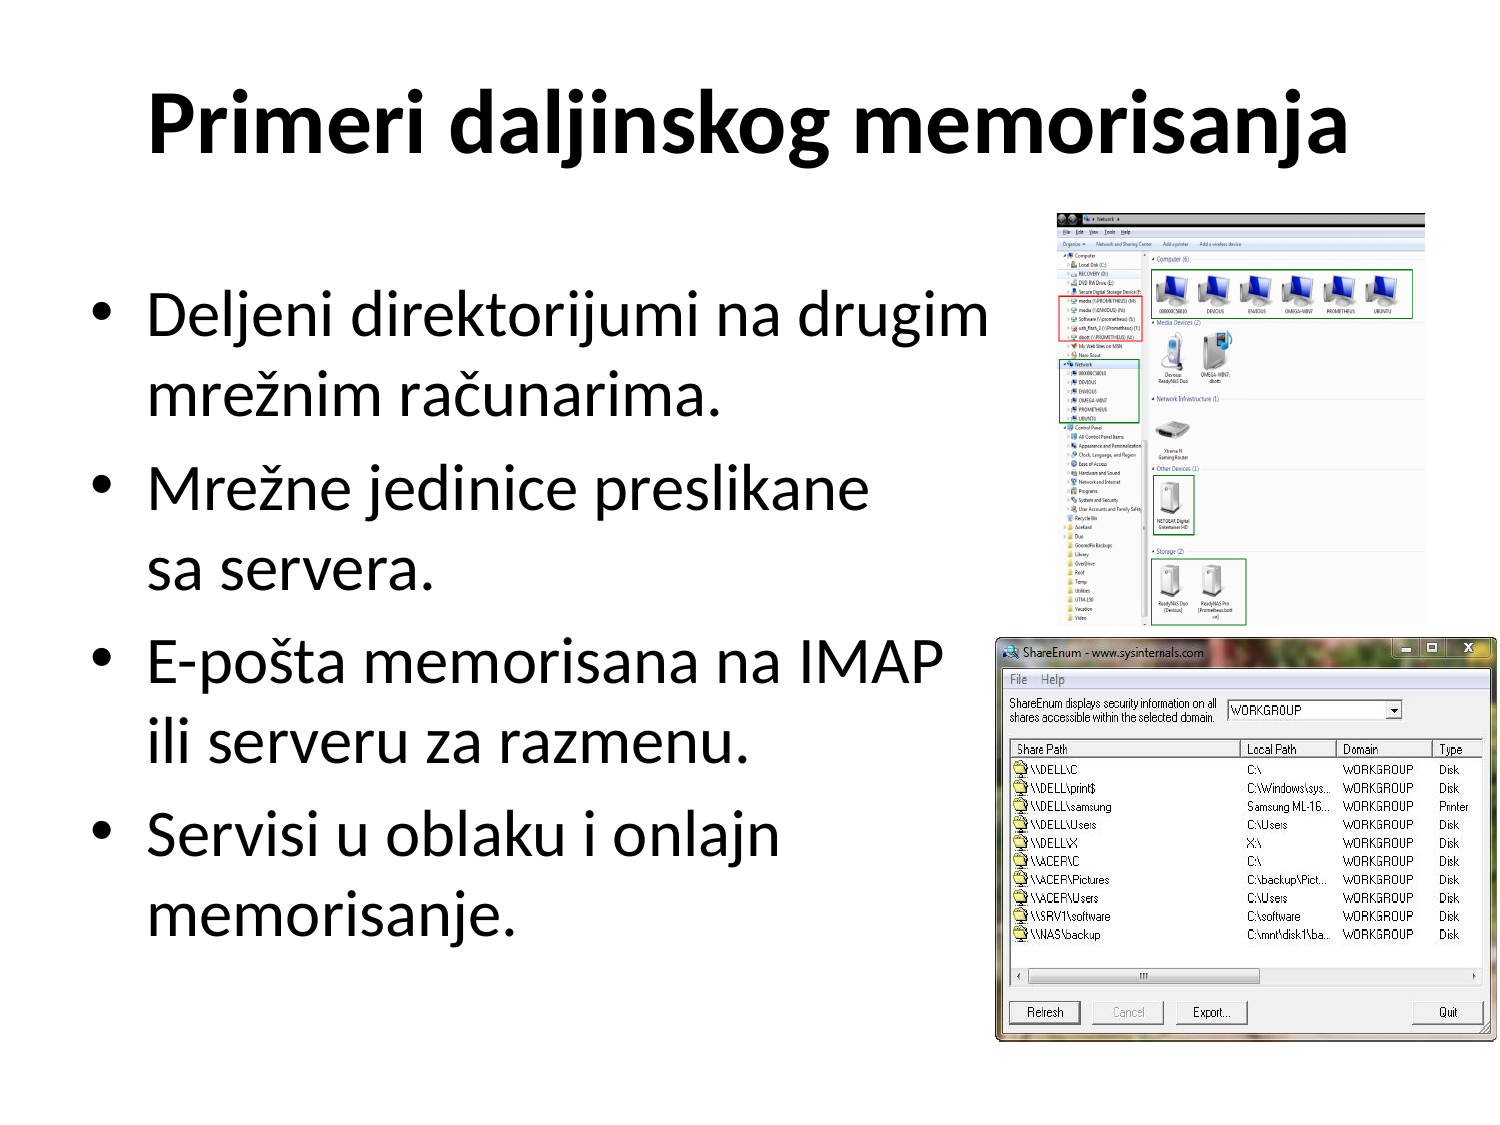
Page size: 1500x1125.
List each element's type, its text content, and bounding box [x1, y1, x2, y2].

list Deljeni direktorijumi na drugim mrežnim računarima. Mrežne jedinice preslikane sa servera. E-pošta memorisana na IMAP ili serveru za razmenu. Servisi u oblaku i onlajn memorisanje. [74, 262, 1056, 1006]
title Primeri daljinskog memorisanja [74, 44, 1426, 189]
picture [1056, 212, 1426, 627]
picture [995, 637, 1498, 1042]
